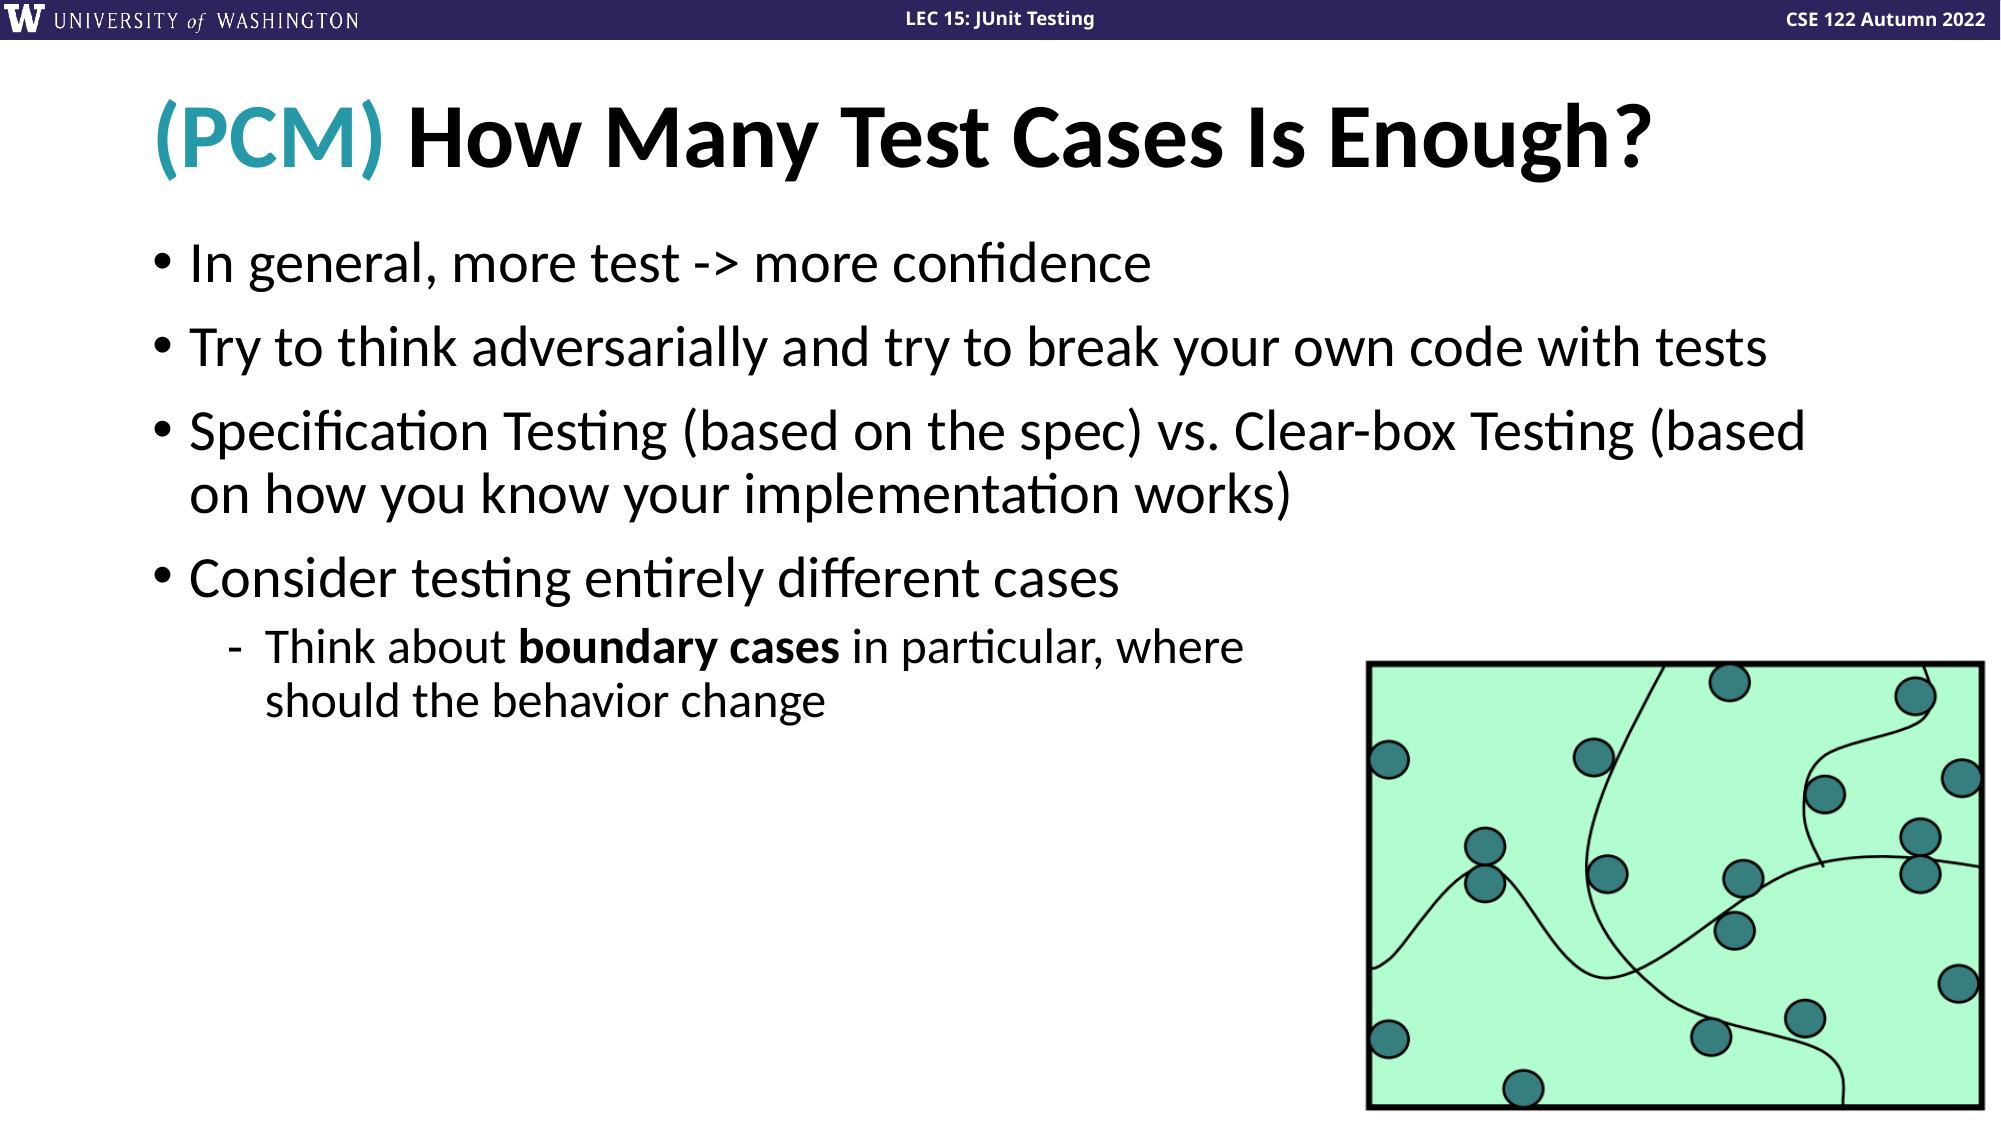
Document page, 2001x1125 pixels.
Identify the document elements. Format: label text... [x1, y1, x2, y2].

picture [1358, 656, 2000, 1125]
list In general, more test -> more confidence Try to think adversarially and try to break your own code with tests Specification Testing (based on the spec) vs. Clear-box Testing (based on how you know your implementation works) Consider testing entirely different cases Think about boundary cases in particular, where should the behavior change [137, 224, 1863, 1014]
title (PCM) How Many Test Cases Is Enough? [137, 74, 1863, 200]
picture [4, 4, 358, 33]
